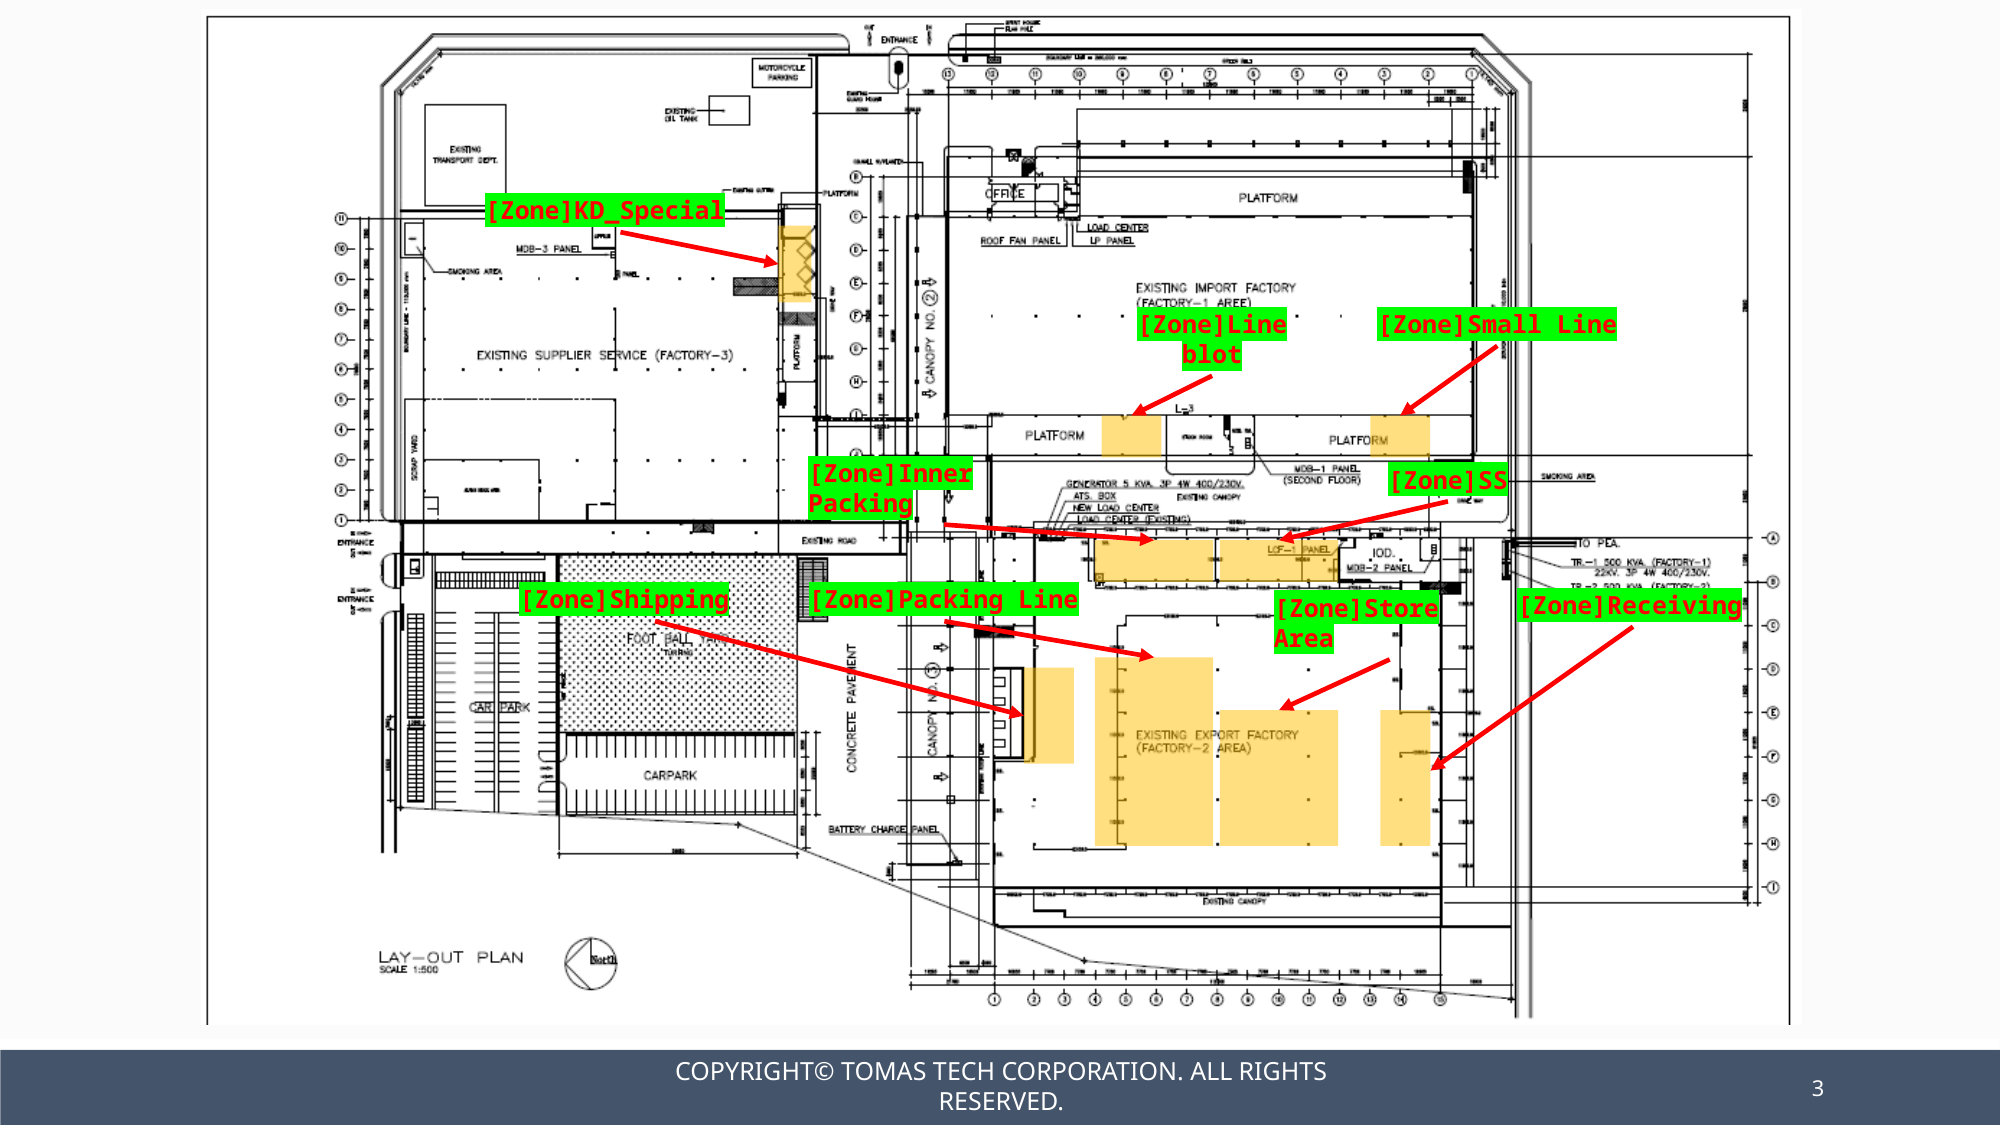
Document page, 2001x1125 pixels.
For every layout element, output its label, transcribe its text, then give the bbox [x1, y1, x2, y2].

footer Copyright© TOMAS TECH CORPORATION. All rights reserved. [606, 1055, 1398, 1116]
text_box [1130, 346, 1213, 417]
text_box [1278, 629, 1391, 711]
picture [201, 9, 1803, 1025]
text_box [1030, 621, 1155, 658]
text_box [654, 621, 1025, 717]
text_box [943, 494, 1155, 541]
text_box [1278, 501, 1449, 541]
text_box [1429, 626, 1634, 772]
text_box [1399, 346, 1498, 417]
slide_number 3 [1624, 1059, 1840, 1120]
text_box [620, 232, 779, 265]
